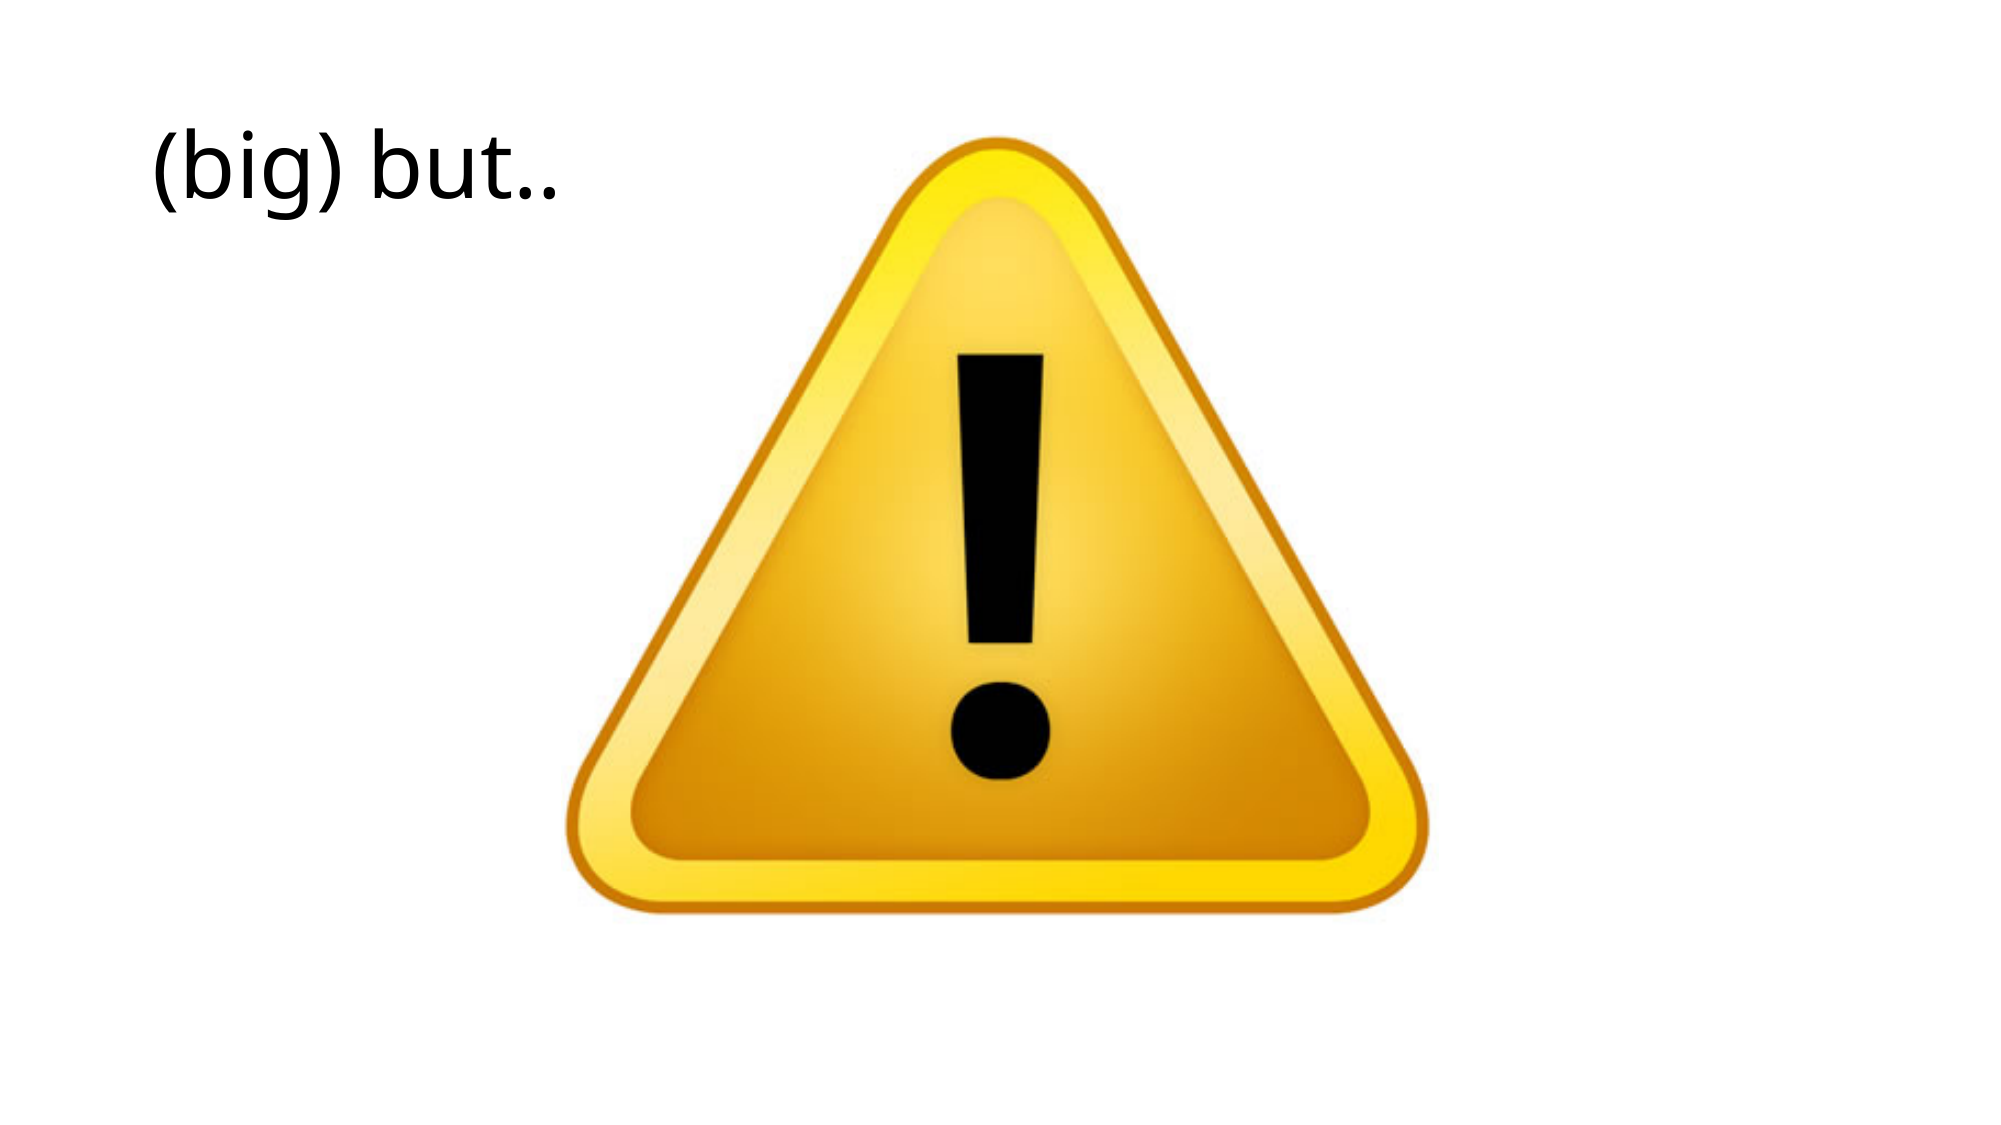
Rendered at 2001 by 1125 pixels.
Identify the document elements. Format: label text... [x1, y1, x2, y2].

title (big) but… [137, 59, 1863, 278]
picture [561, 99, 1439, 977]
